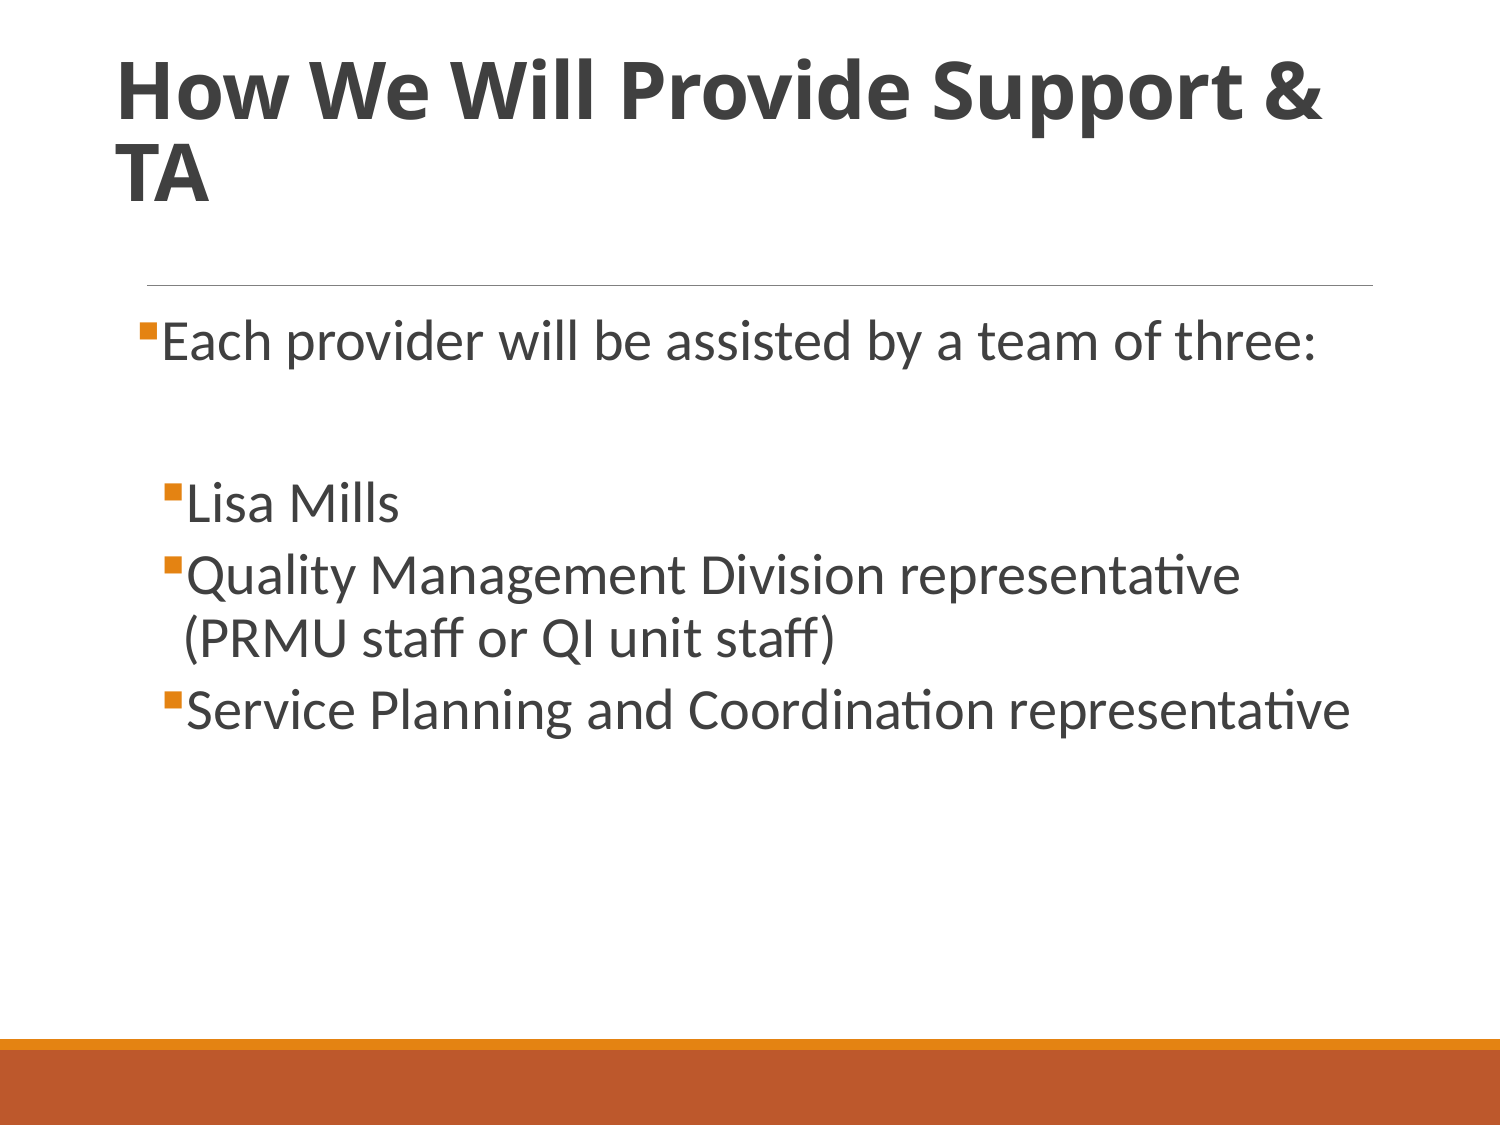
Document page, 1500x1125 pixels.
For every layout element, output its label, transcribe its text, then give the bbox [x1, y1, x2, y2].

list Each provider will be assisted by a team of three: Lisa Mills Quality Management Division representative (PRMU staff or QI unit staff) Service Planning and Coordination representative [135, 302, 1373, 963]
title How We Will Provide Support & TA [99, 47, 1373, 225]
